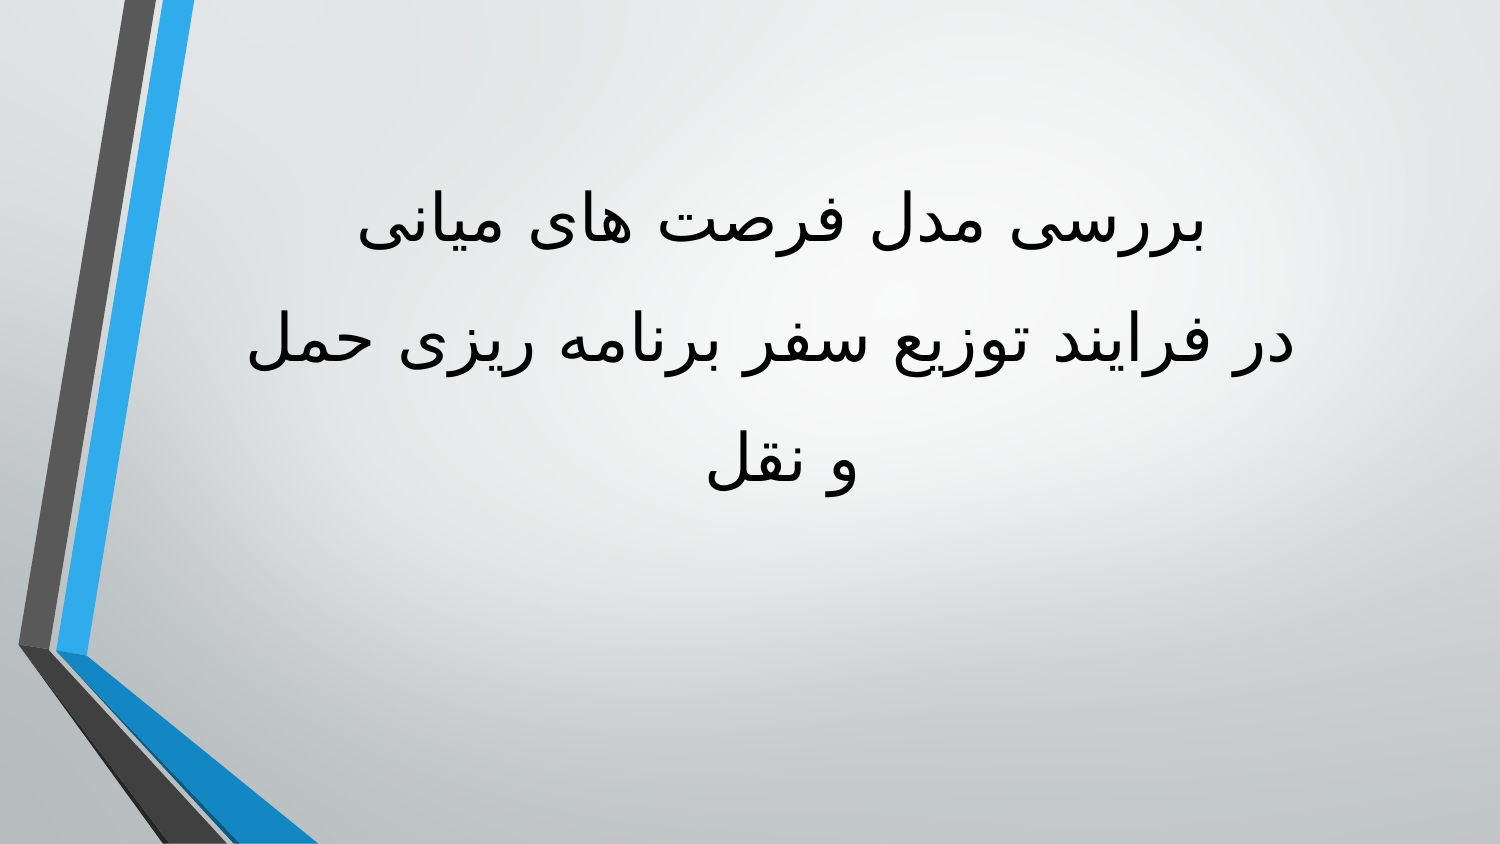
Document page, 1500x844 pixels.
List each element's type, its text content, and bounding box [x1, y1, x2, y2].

title بررسی مدل فرصت های میانی در فرایند توزیع سفر برنامه ریزی حمل و نقل [210, 335, 1354, 510]
